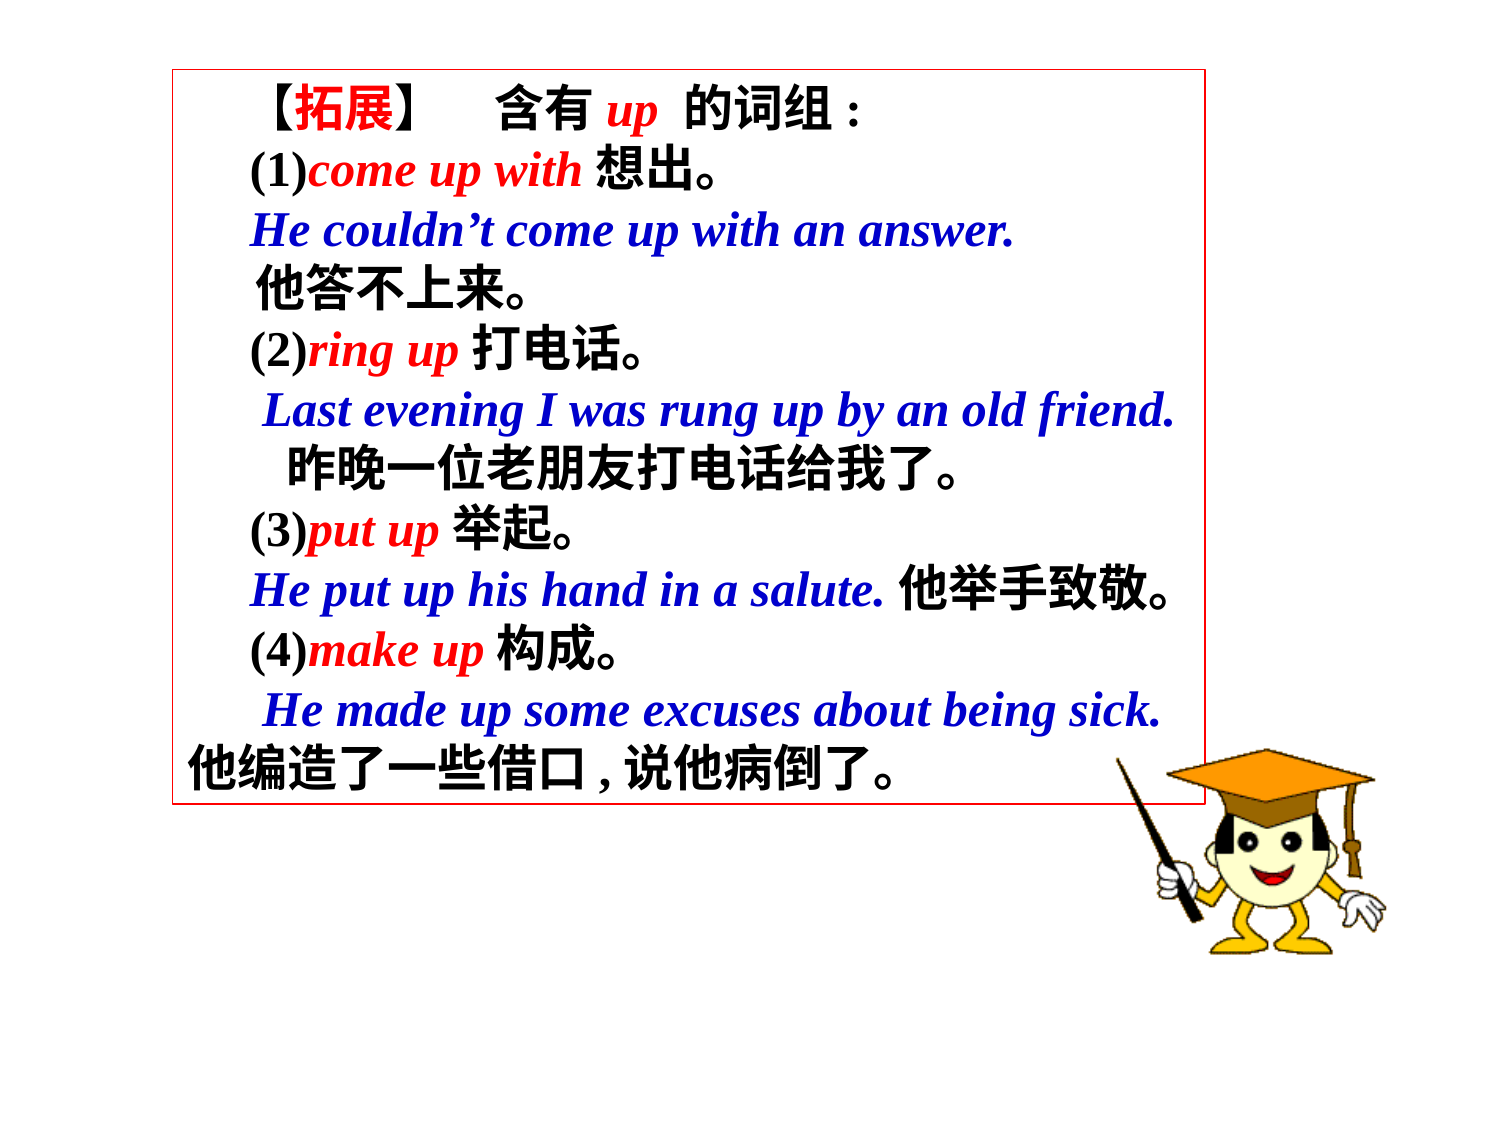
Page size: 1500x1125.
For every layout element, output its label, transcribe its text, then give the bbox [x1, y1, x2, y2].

picture [1096, 733, 1410, 969]
text_box 【拓展】 含有up 的词组: (1)come up with想出。 He couldn’t come up with an answer. 他答不上来。 (2)ring up打电话。 Last evening I was rung up by an old friend. 昨晚一位老朋友打电话给我了。 (3)put up举起。 He put up his hand in a salute.他举手致敬。 (4)make up构成。 He made up some excuses about being sick. 他编造了一些借口,说他病倒了。 [172, 69, 1206, 805]
